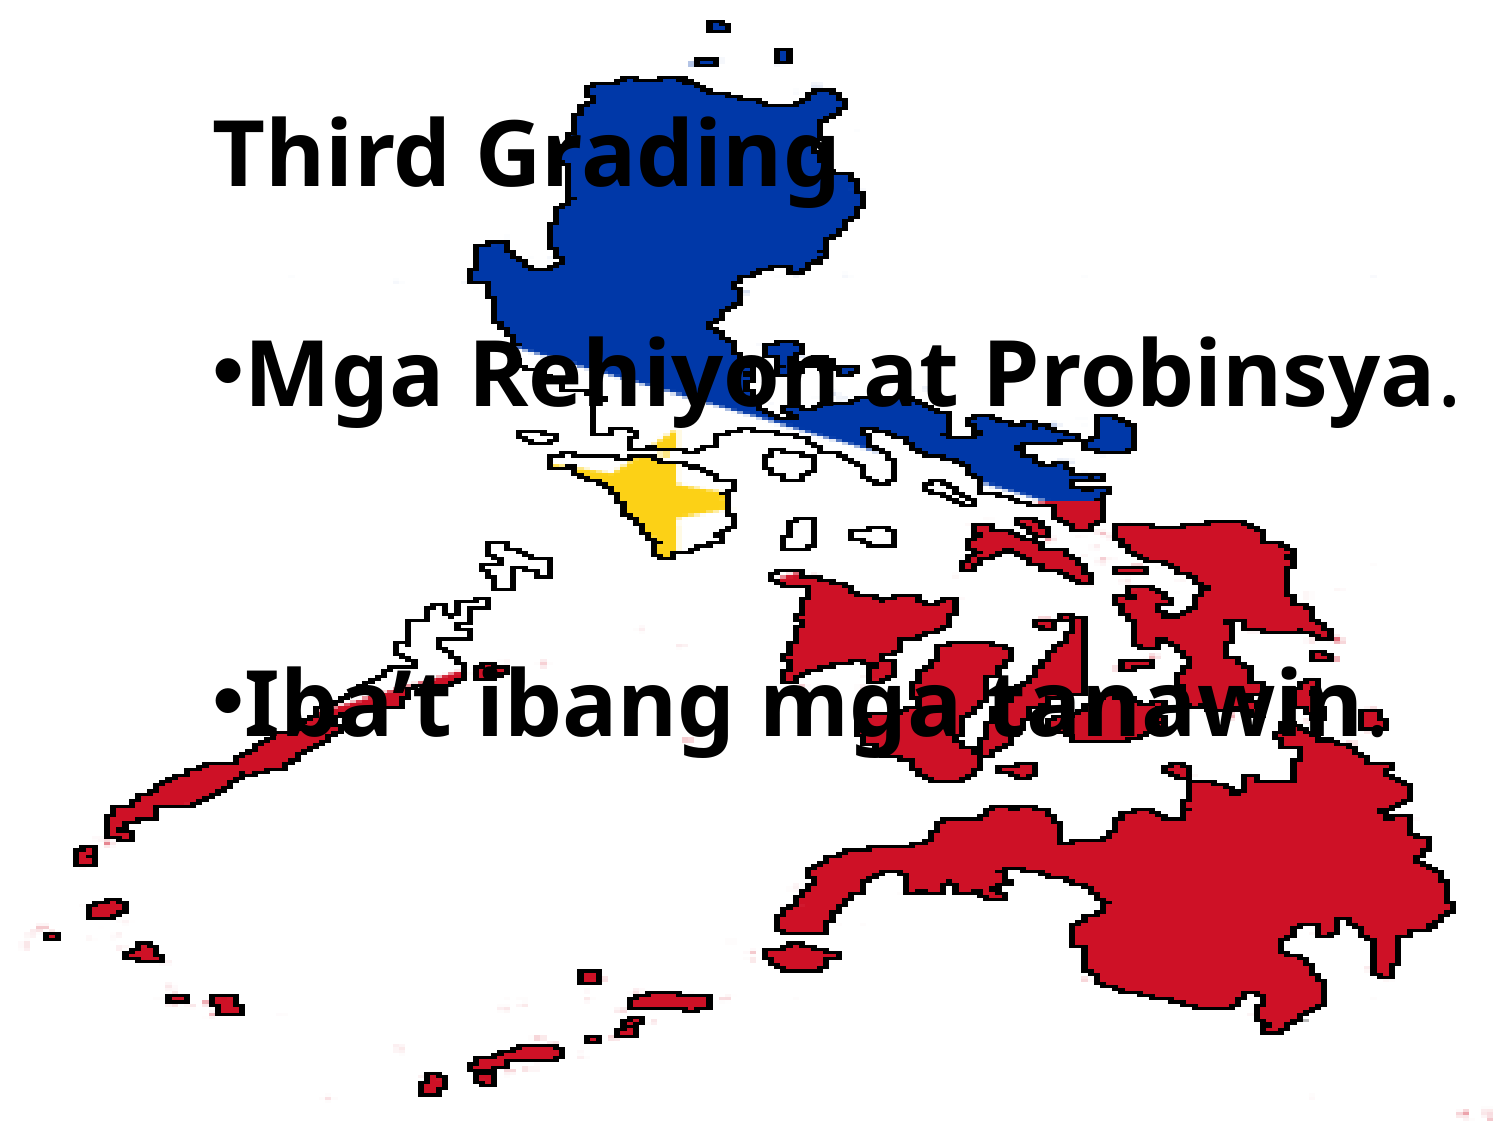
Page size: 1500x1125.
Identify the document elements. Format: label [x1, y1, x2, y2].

list [0, 0, 1500, 1125]
